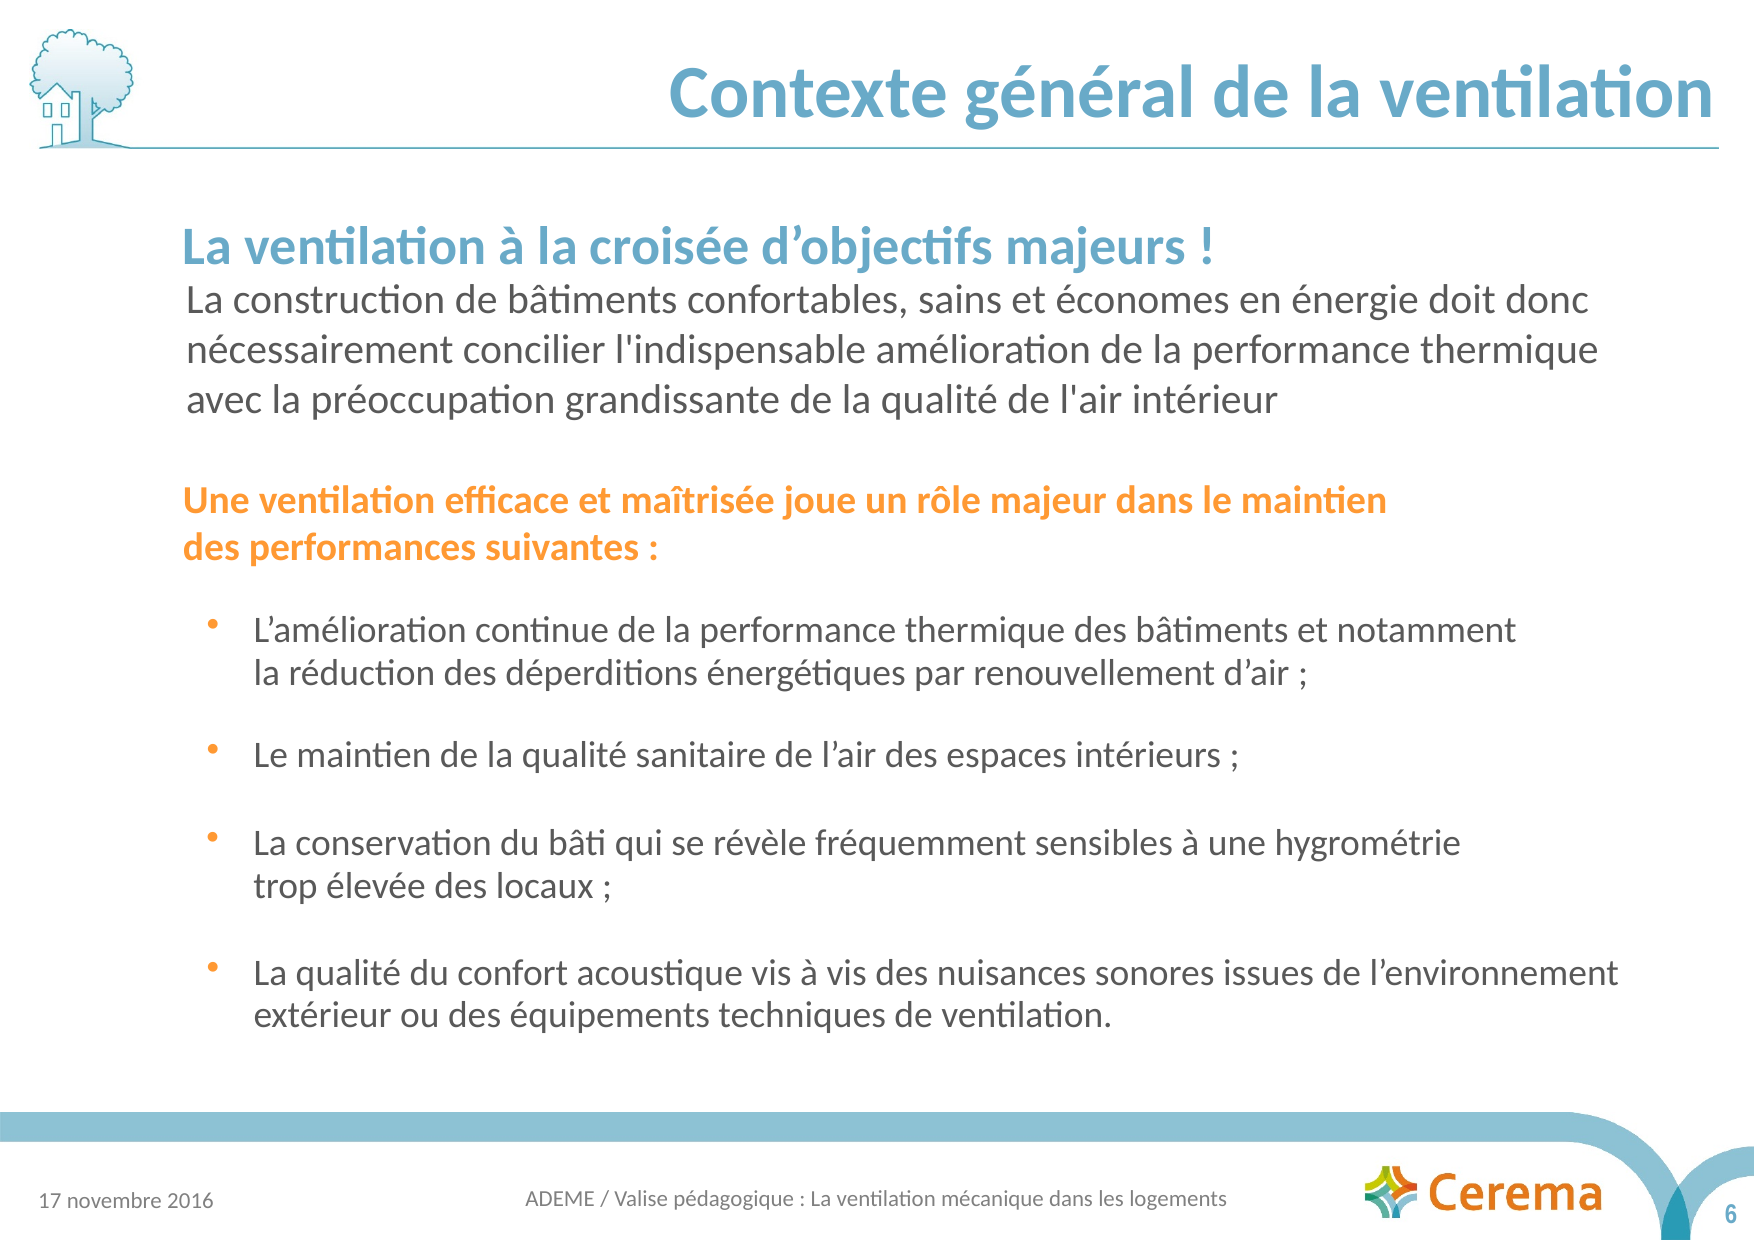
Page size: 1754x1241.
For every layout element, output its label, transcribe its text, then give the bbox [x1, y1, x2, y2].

picture [29, 29, 1719, 149]
text_box La qualité du confort acoustique vis à vis des nuisances sonores issues de l’environnement extérieur ou des équipements techniques de ventilation. [191, 943, 1657, 1044]
text_box La conservation du bâti qui se révèle fréquemment sensibles à une hygrométrie trop élevée des locaux ; [191, 813, 1503, 914]
text_box L’amélioration continue de la performance thermique des bâtiments et notamment la réduction des déperditions énergétiques par renouvellement d’air ; [191, 601, 1551, 702]
text_box La construction de bâtiments confortables, sains et économes en énergie doit donc nécessairement concilier l'indispensable amélioration de la performance thermique avec la préoccupation grandissante de la qualité de l'air intérieur [171, 264, 1622, 430]
text_box Contexte général de la ventilation [265, 35, 1731, 136]
text_box Le maintien de la qualité sanitaire de l’air des espaces intérieurs ; [191, 725, 1633, 784]
text_box La ventilation à la croisée d’objectifs majeurs ! [168, 190, 1398, 283]
picture [0, 1112, 1754, 1240]
text_box Une ventilation efficace et maîtrisée joue un rôle majeur dans le maintien des performances suivantes : [168, 466, 1444, 576]
